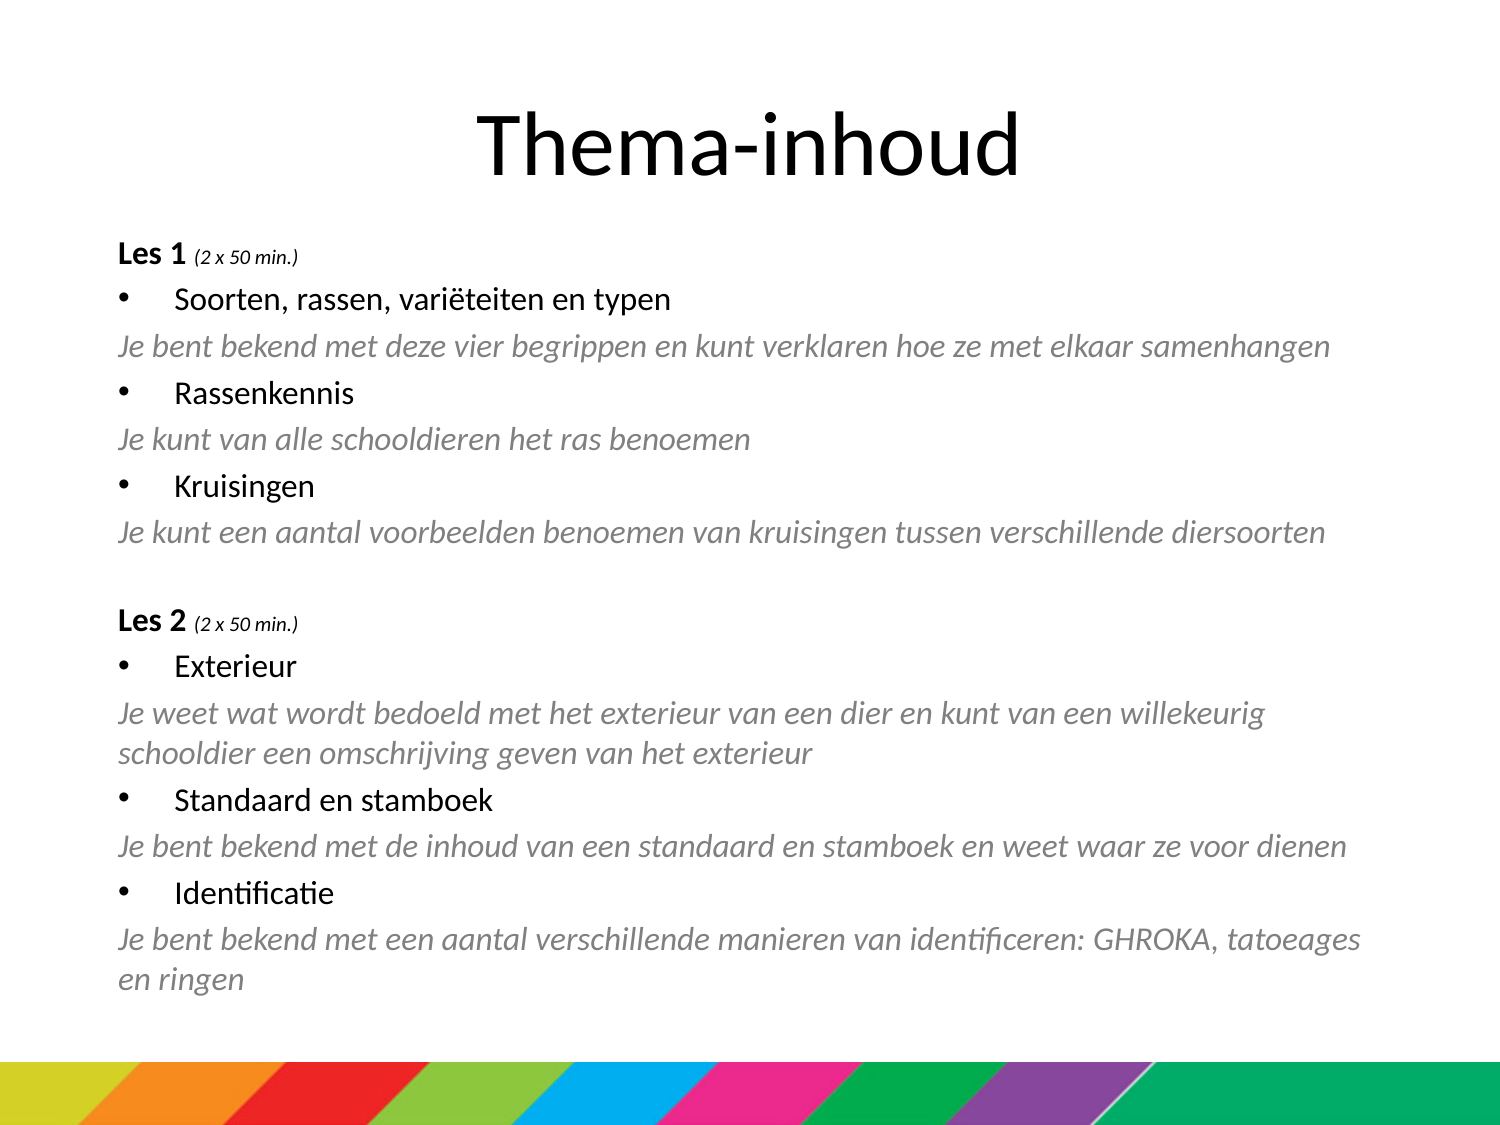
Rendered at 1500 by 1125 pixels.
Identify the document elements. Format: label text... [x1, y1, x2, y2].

title Thema-inhoud [75, 45, 1425, 233]
picture [0, 1062, 574, 1125]
picture [656, 1062, 1500, 1125]
list Les 1 (2 x 50 min.) Soorten, rassen, variëteiten en typen Je bent bekend met deze vier begrippen en kunt verklaren hoe ze met elkaar samenhangen Rassenkennis Je kunt van alle schooldieren het ras benoemen Kruisingen Je kunt een aantal voorbeelden benoemen van kruisingen tussen verschillende diersoorten Les 2 (2 x 50 min.) Exterieur Je weet wat wordt bedoeld met het exterieur van een dier en kunt van een willekeurig schooldier een omschrijving geven van het exterieur Standaard en stamboek Je bent bekend met de inhoud van een standaard en stamboek en weet waar ze voor dienen Identificatie Je bent bekend met een aantal verschillende manieren van identificeren: GHROKA, tatoeages en ringen [103, 223, 1397, 1024]
